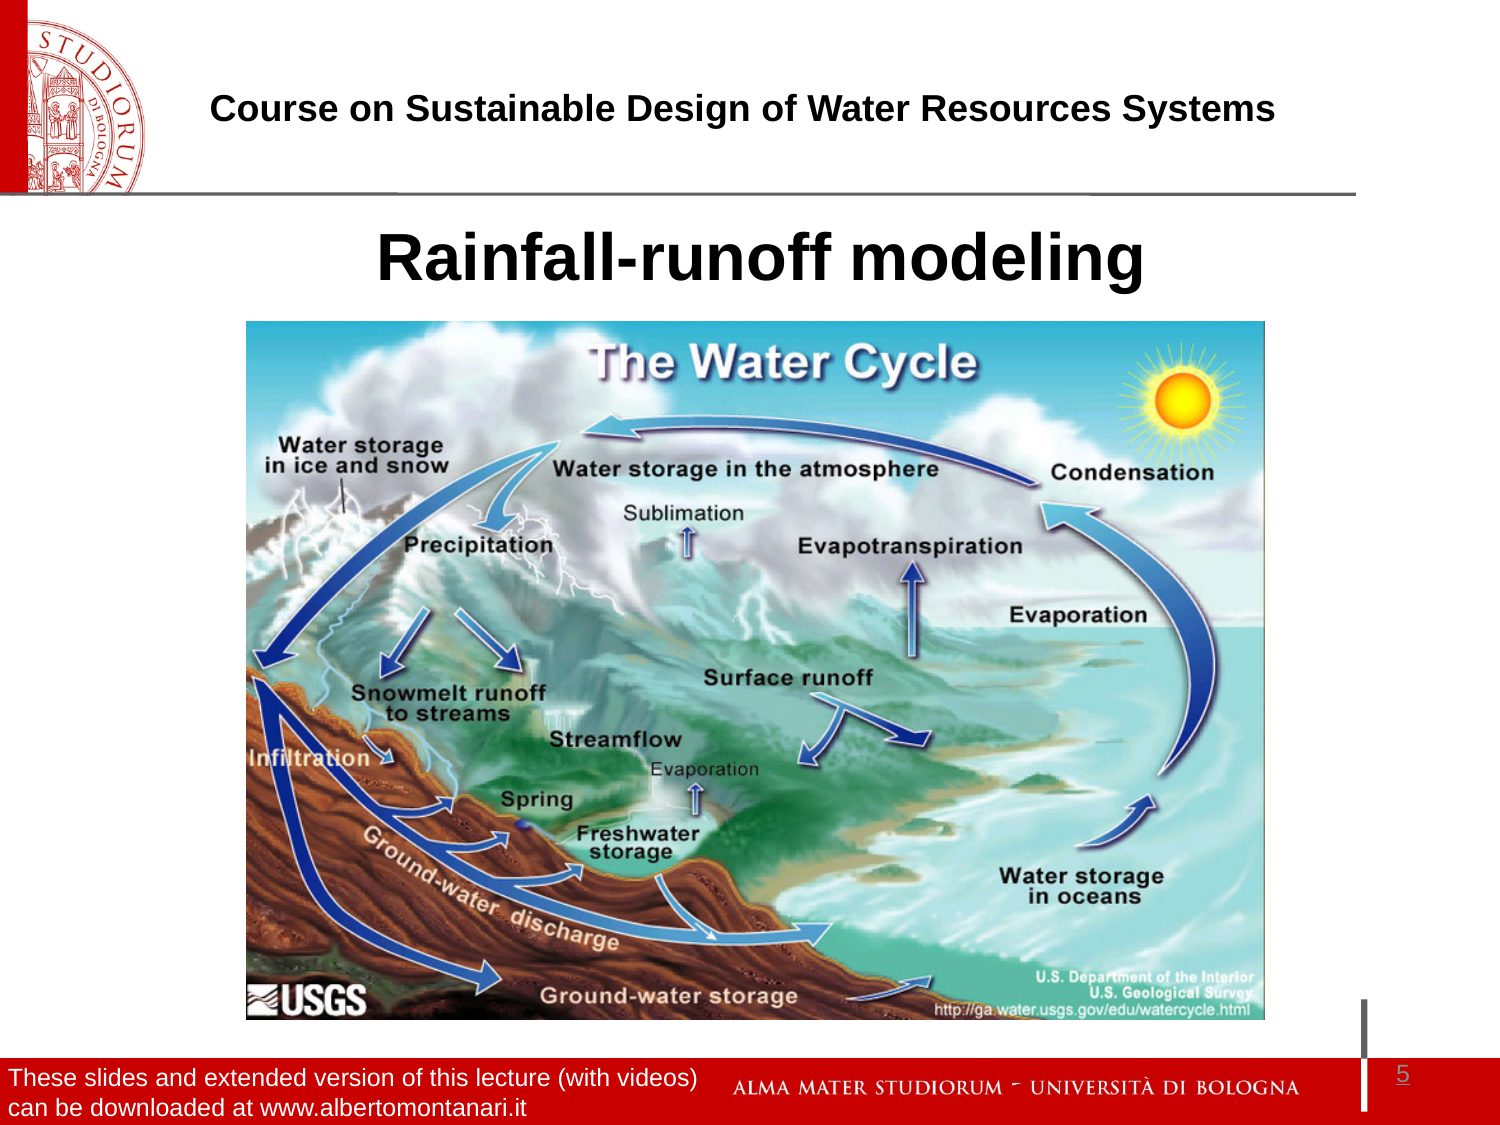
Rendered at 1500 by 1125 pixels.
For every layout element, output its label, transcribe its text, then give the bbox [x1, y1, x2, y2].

slide_number 5 [1074, 1042, 1425, 1103]
picture [28, 16, 151, 192]
picture [0, 1058, 1500, 1125]
picture [245, 321, 1265, 1020]
text_box Rainfall-runoff modeling [194, 206, 1329, 302]
